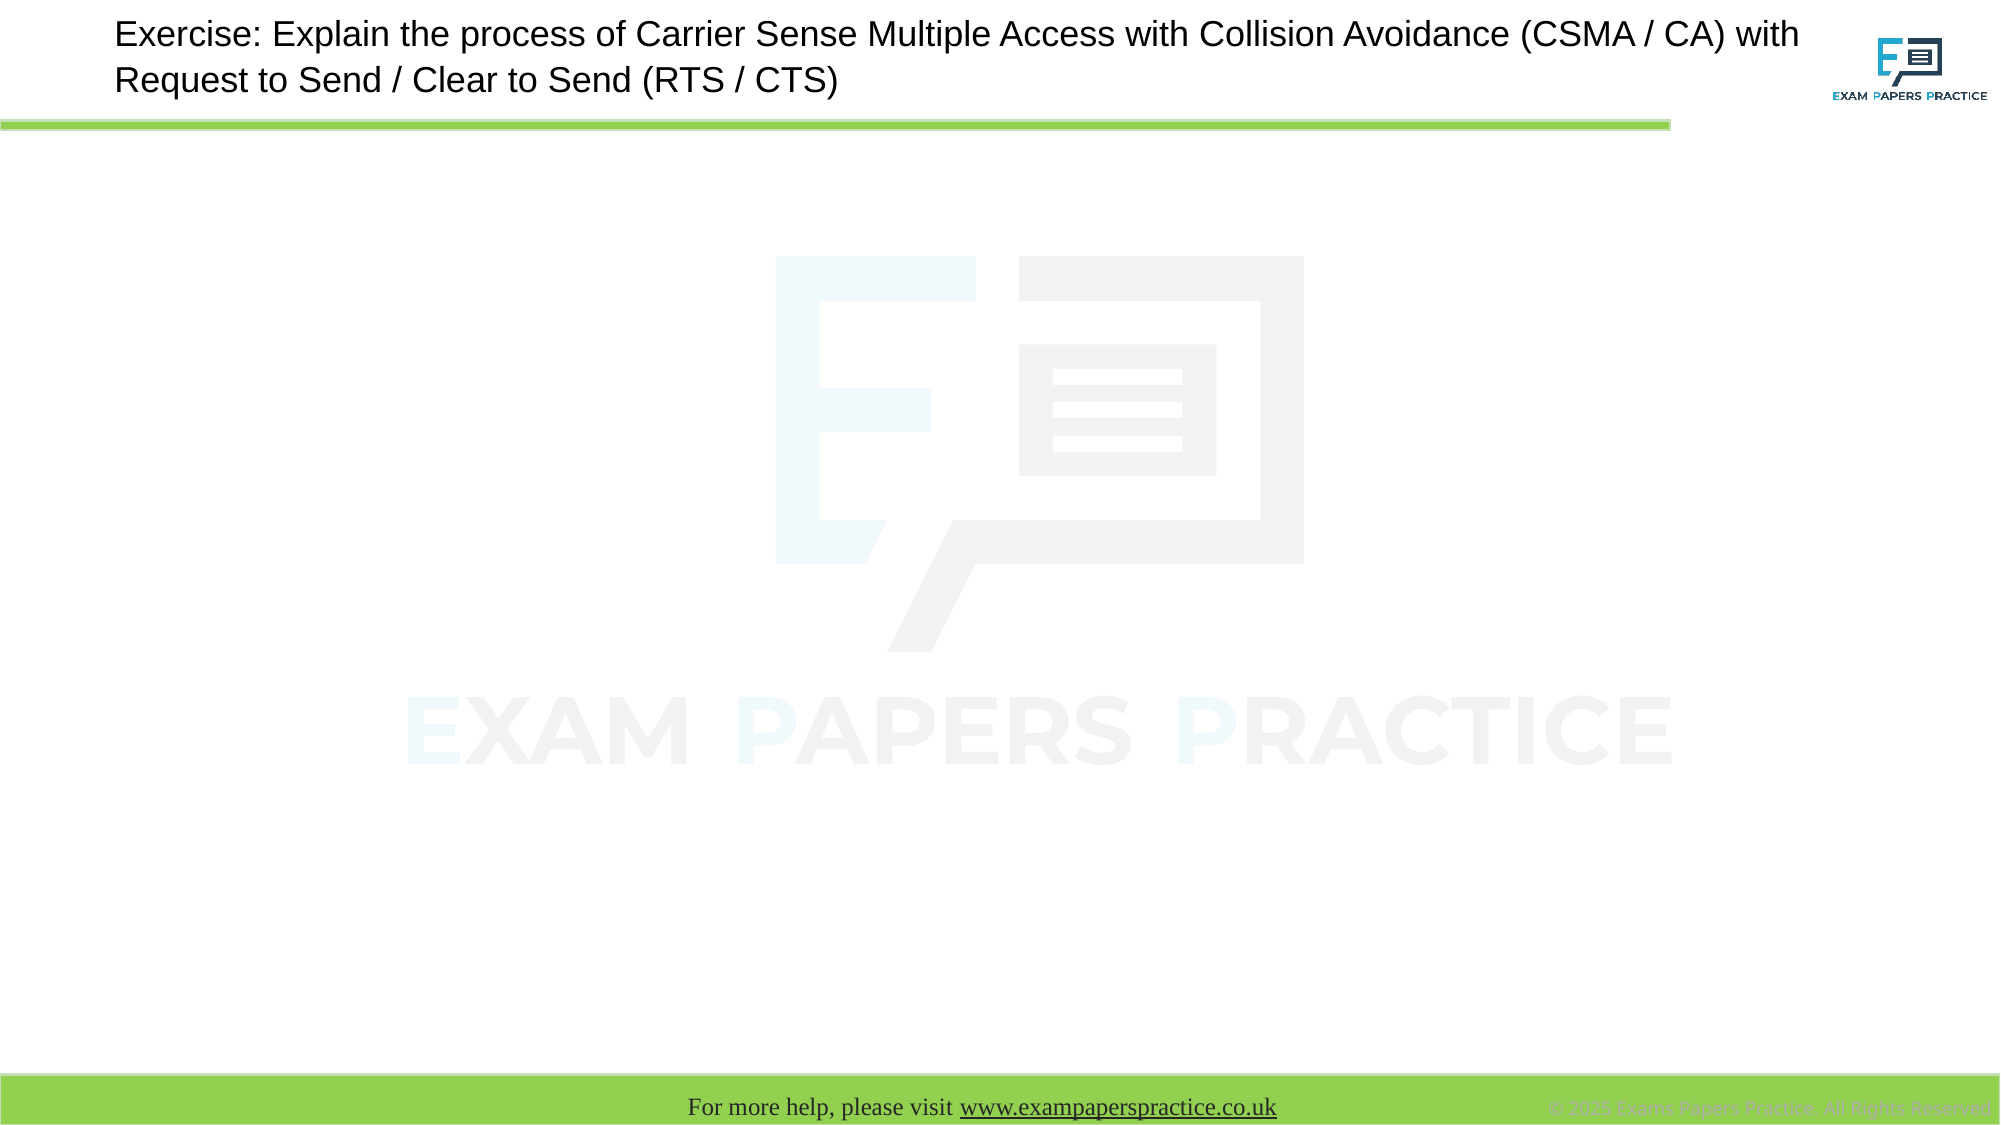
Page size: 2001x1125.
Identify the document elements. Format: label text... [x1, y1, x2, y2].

text_box Exercise: Explain the process of Carrier Sense Multiple Access with Collision Avoidance (CSMA / CA) with Request to Send / Clear to Send (RTS / CTS) [99, 0, 1825, 108]
